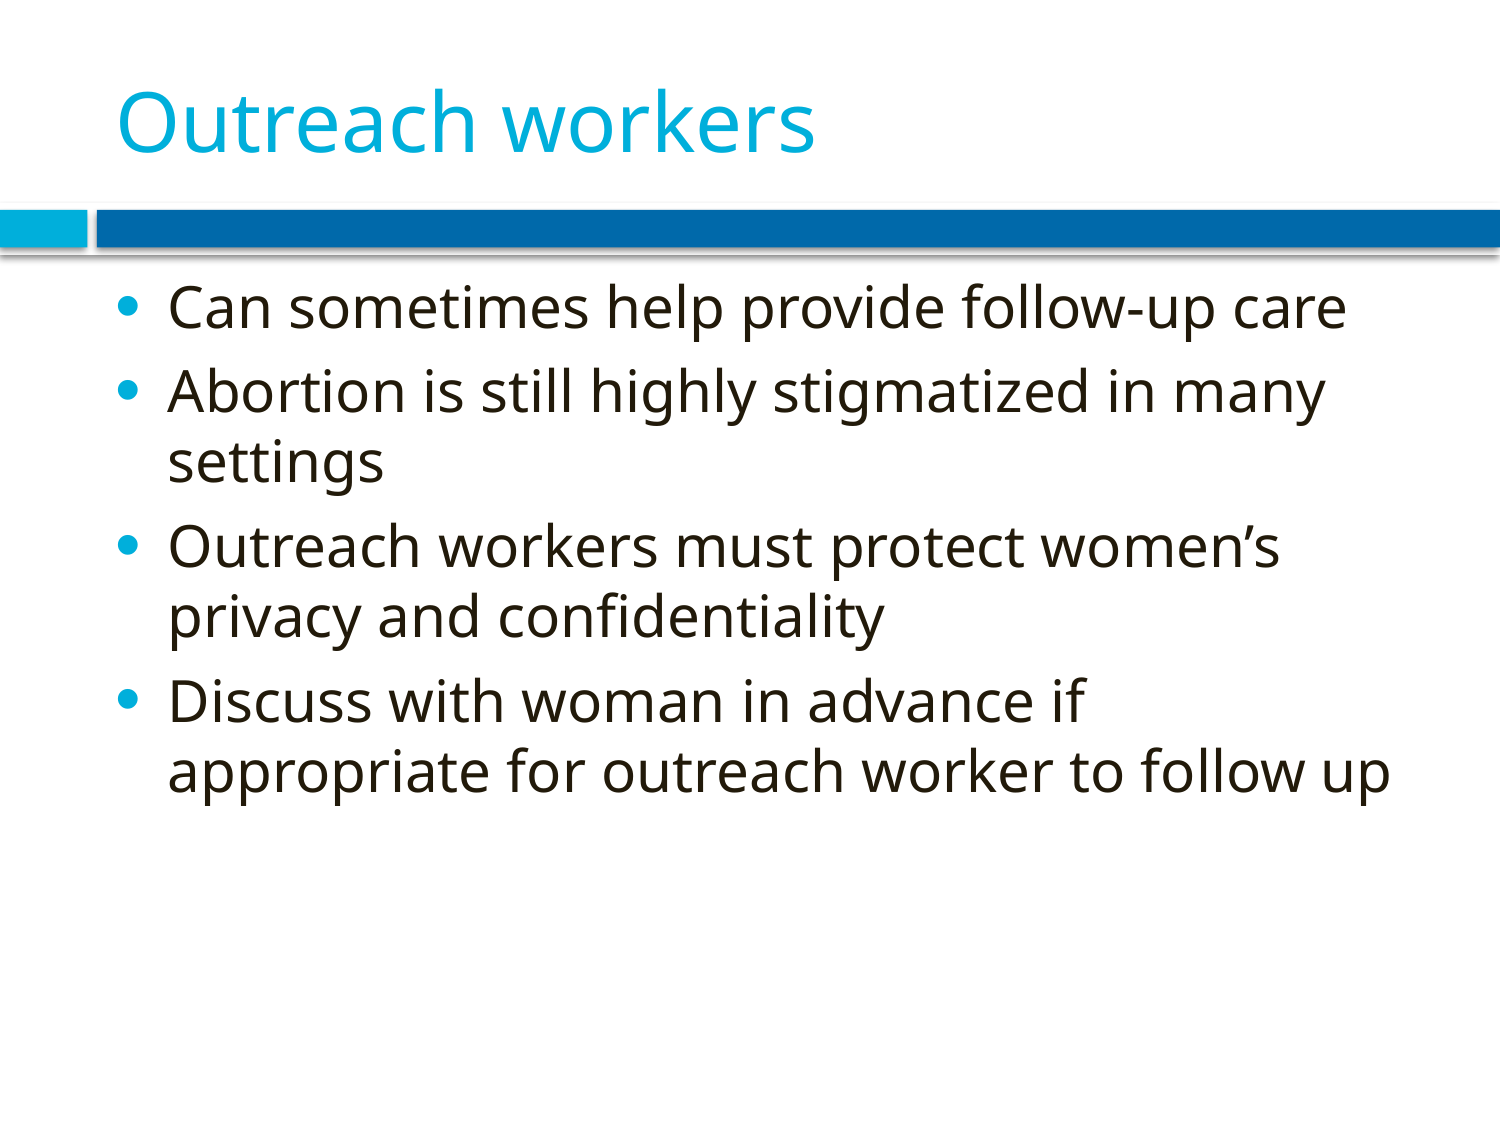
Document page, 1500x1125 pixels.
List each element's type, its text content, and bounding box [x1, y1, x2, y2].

list Can sometimes help provide follow-up care Abortion is still highly stigmatized in many settings Outreach workers must protect women’s privacy and confidentiality Discuss with woman in advance if appropriate for outreach worker to follow up [100, 262, 1438, 1000]
title Outreach workers [100, 37, 1438, 200]
